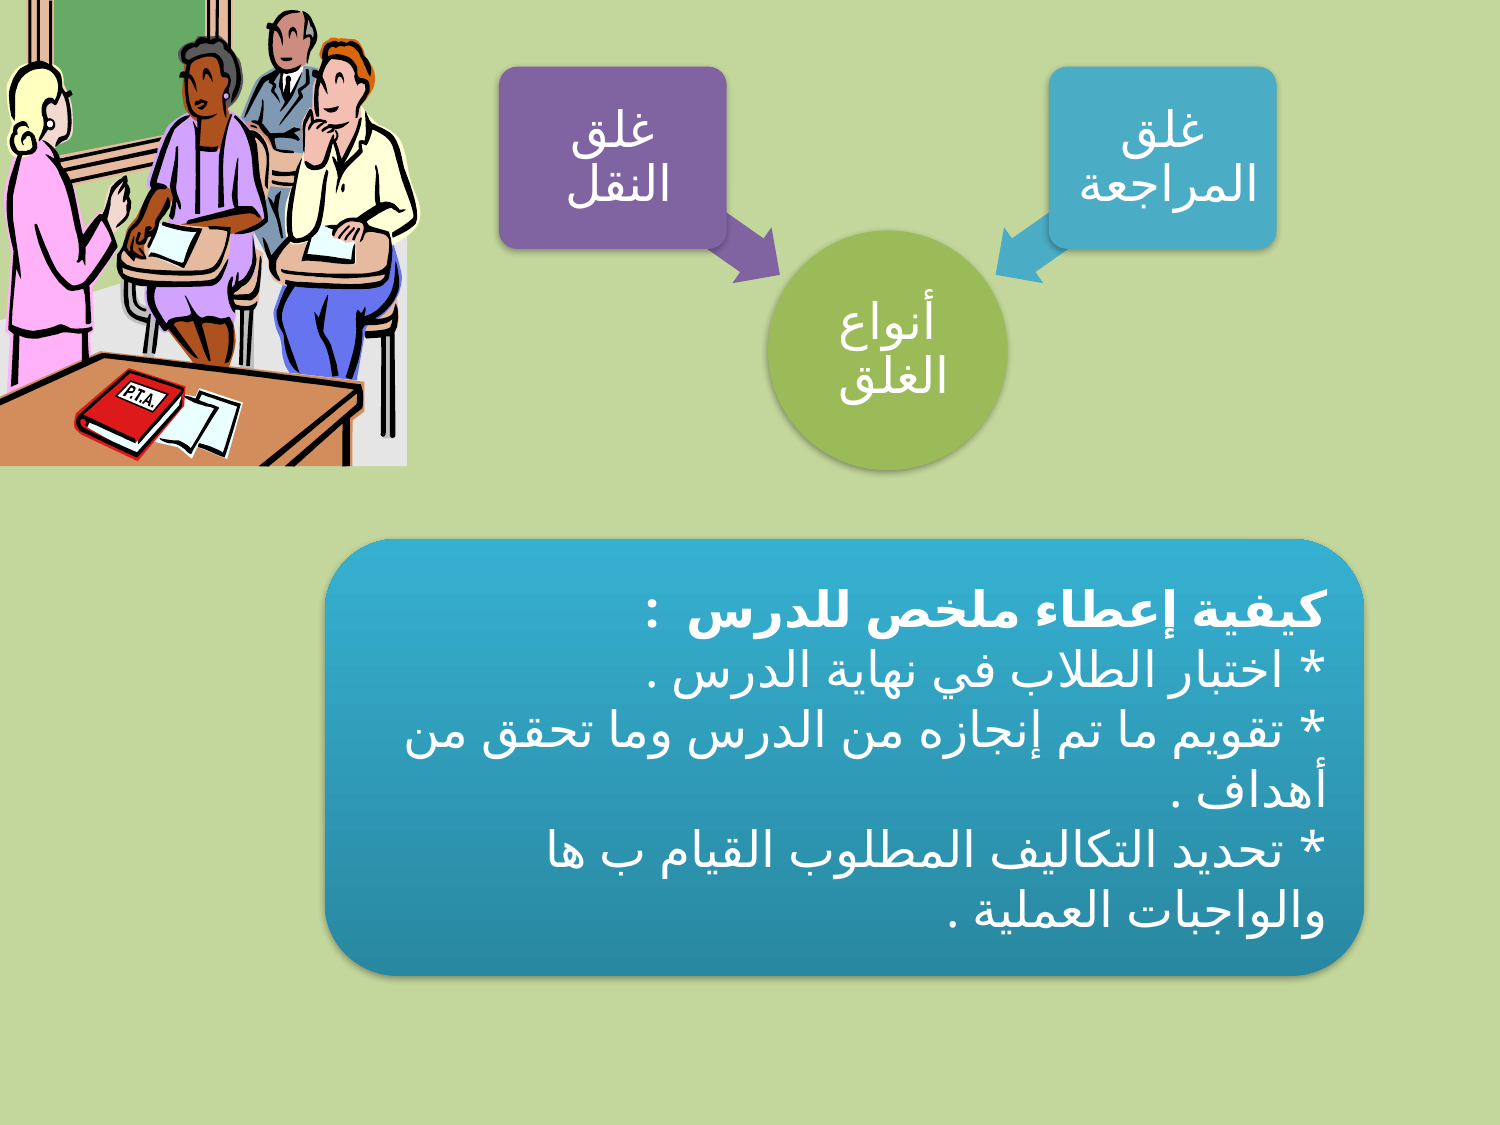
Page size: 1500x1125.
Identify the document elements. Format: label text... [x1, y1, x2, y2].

text_box كيفية إعطاء ملخص للدرس : * اختبار الطلاب في نهاية الدرس . * تقويم ما تم إنجازه من الدرس وما تحقق من أهداف . * تحديد التكاليف المطلوب القيام ب ها والواجبات العملية . [324, 538, 1365, 976]
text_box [478, 66, 1298, 471]
picture [0, 0, 423, 467]
